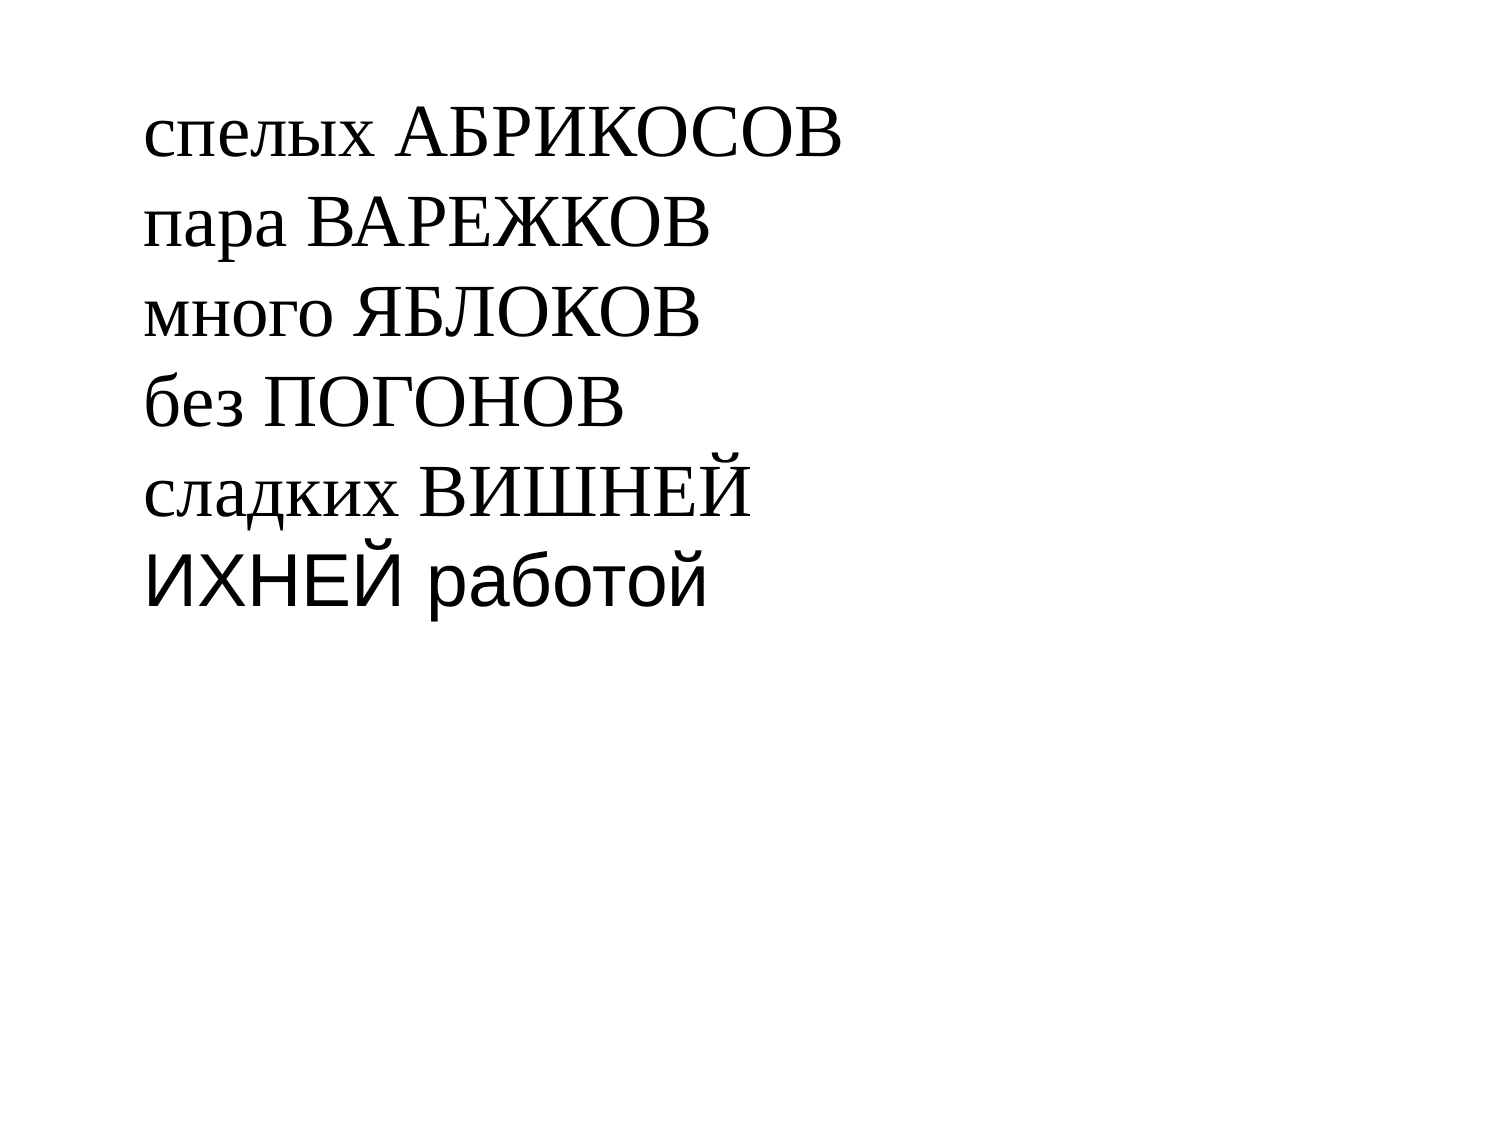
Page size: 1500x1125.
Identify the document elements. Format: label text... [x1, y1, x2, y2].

text_box спелых АБРИКОСОВ пара ВАРЕЖКОВ много ЯБЛОКОВ без ПОГОНОВ сладких ВИШНЕЙ ИХНЕЙ работой [129, 0, 1266, 720]
